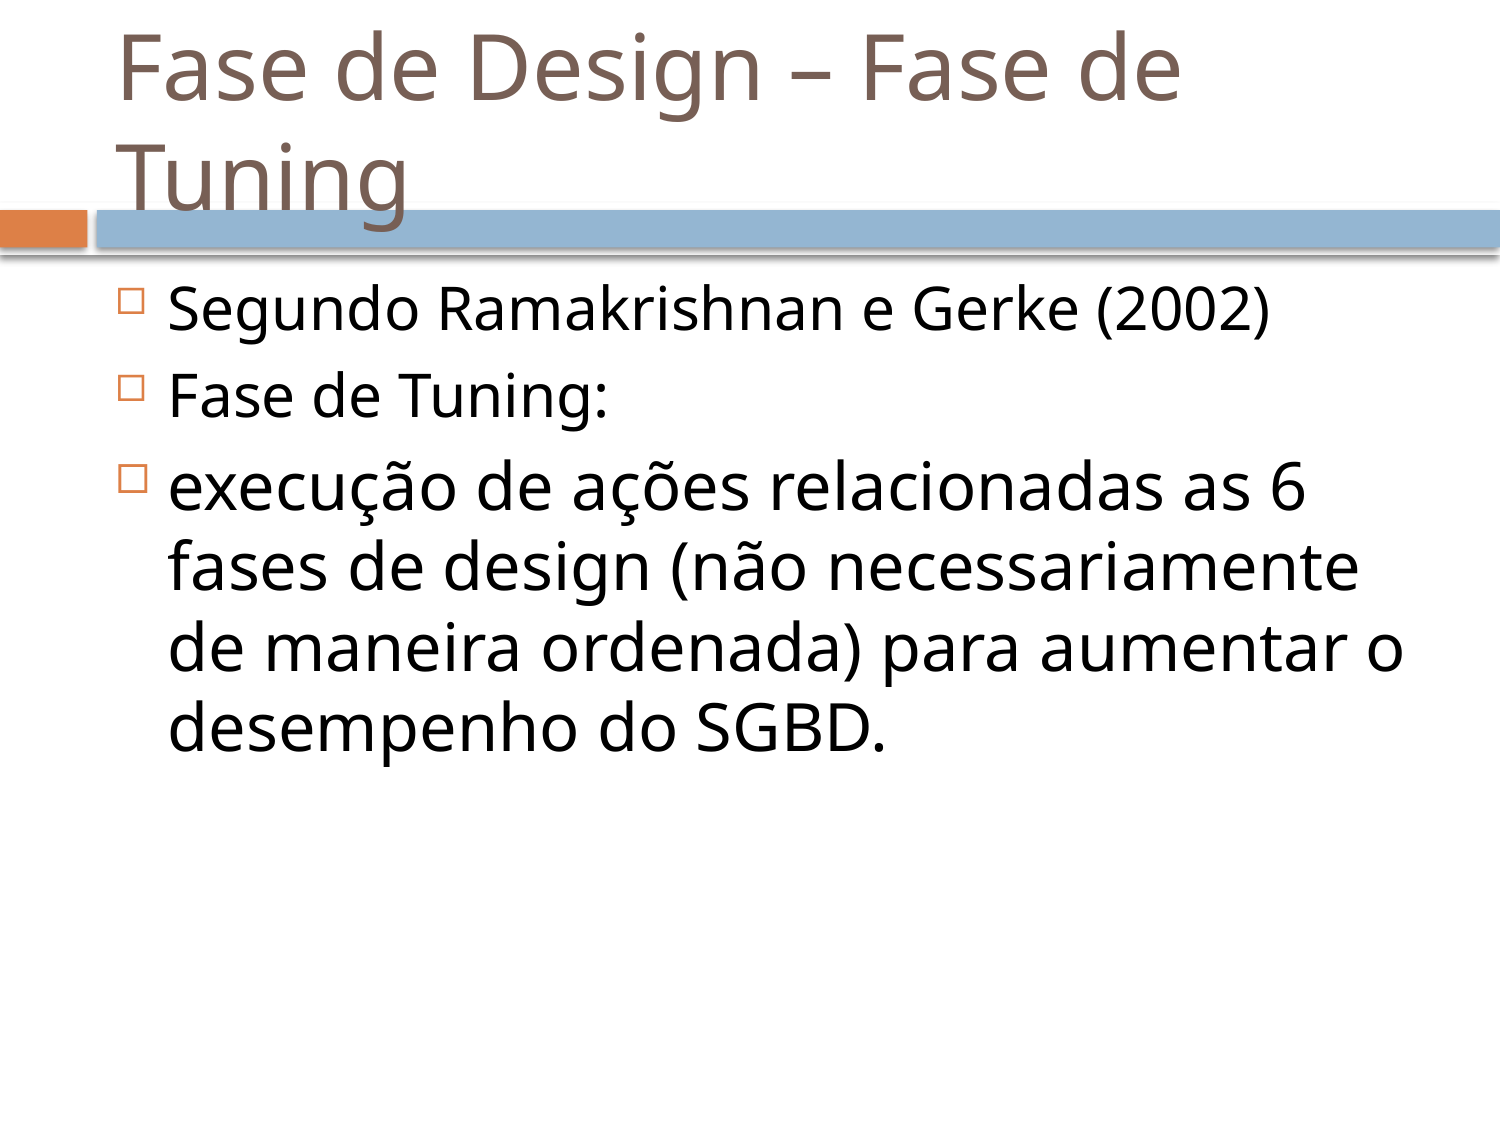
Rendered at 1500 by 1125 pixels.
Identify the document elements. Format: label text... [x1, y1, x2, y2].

title Fase de Design – Fase de Tuning [100, 37, 1438, 200]
list Segundo Ramakrishnan e Gerke (2002) Fase de Tuning: execução de ações relacionadas as 6 fases de design (não necessariamente de maneira ordenada) para aumentar o desempenho do SGBD. [100, 262, 1438, 1000]
